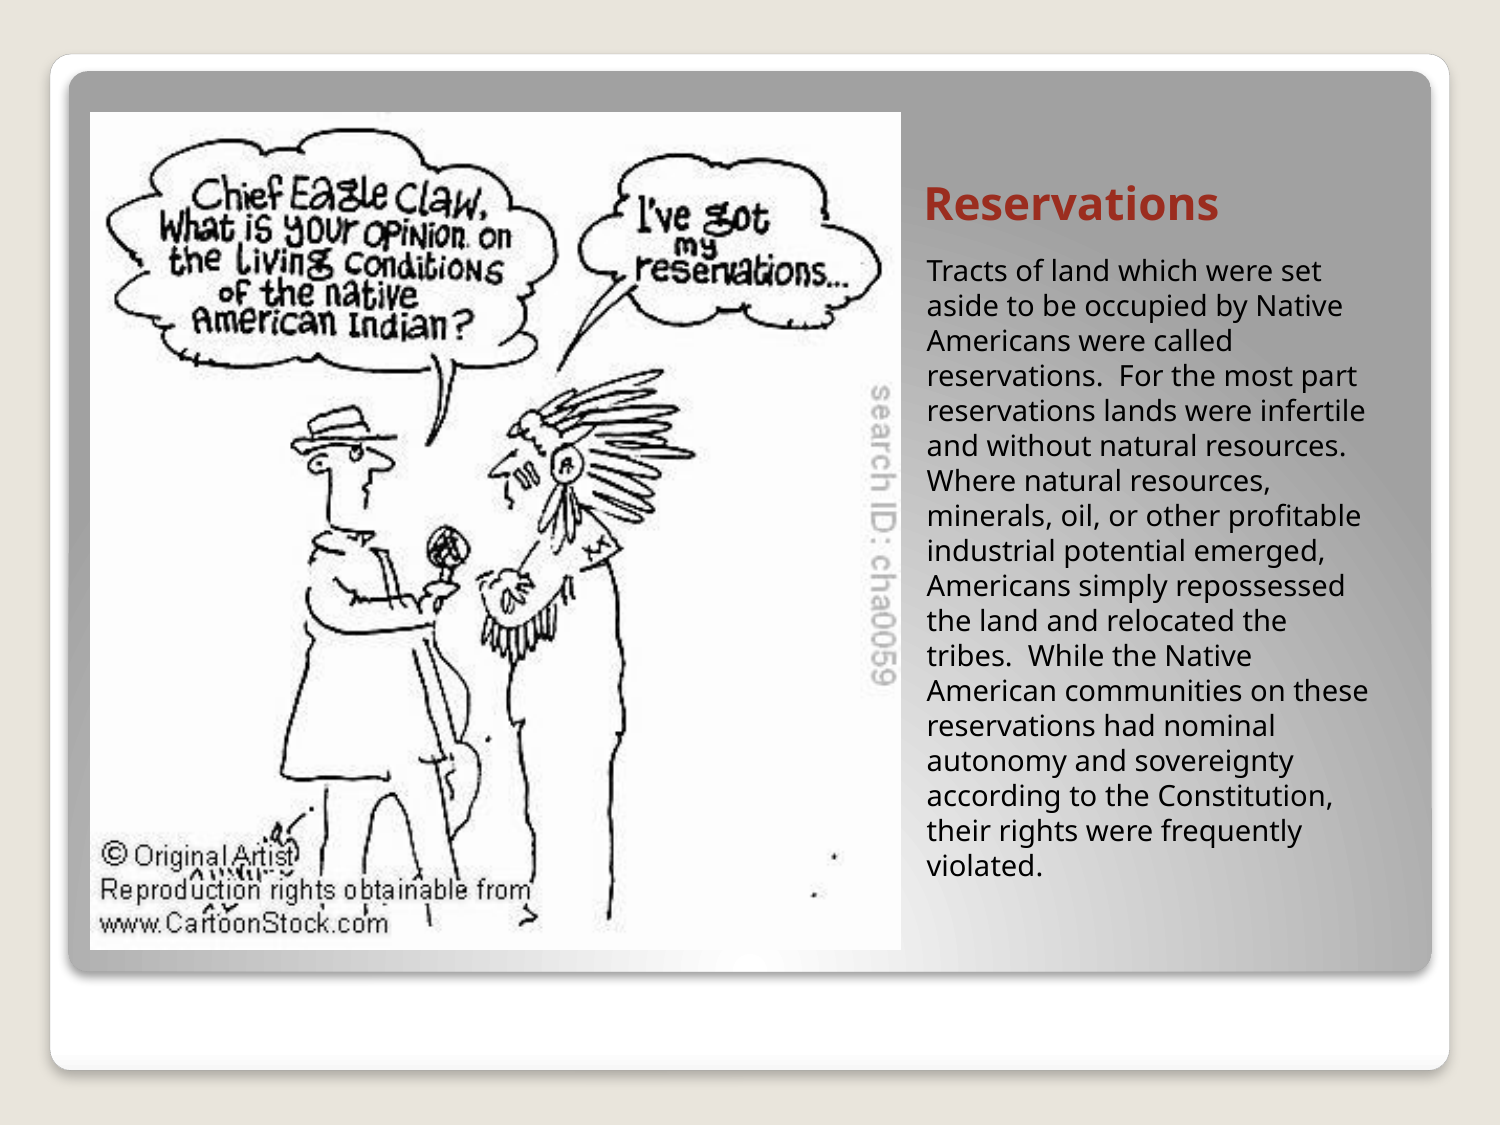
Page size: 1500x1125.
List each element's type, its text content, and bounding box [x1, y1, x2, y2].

title Reservations [908, 87, 1397, 237]
list Tracts of land which were set aside to be occupied by Native Americans were called reservations. For the most part reservations lands were infertile and without natural resources. Where natural resources, minerals, oil, or other profitable industrial potential emerged, Americans simply repossessed the land and relocated the tribes. While the Native American communities on these reservations had nominal autonomy and sovereignty according to the Constitution, their rights were frequently violated. [909, 237, 1397, 928]
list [90, 112, 902, 951]
